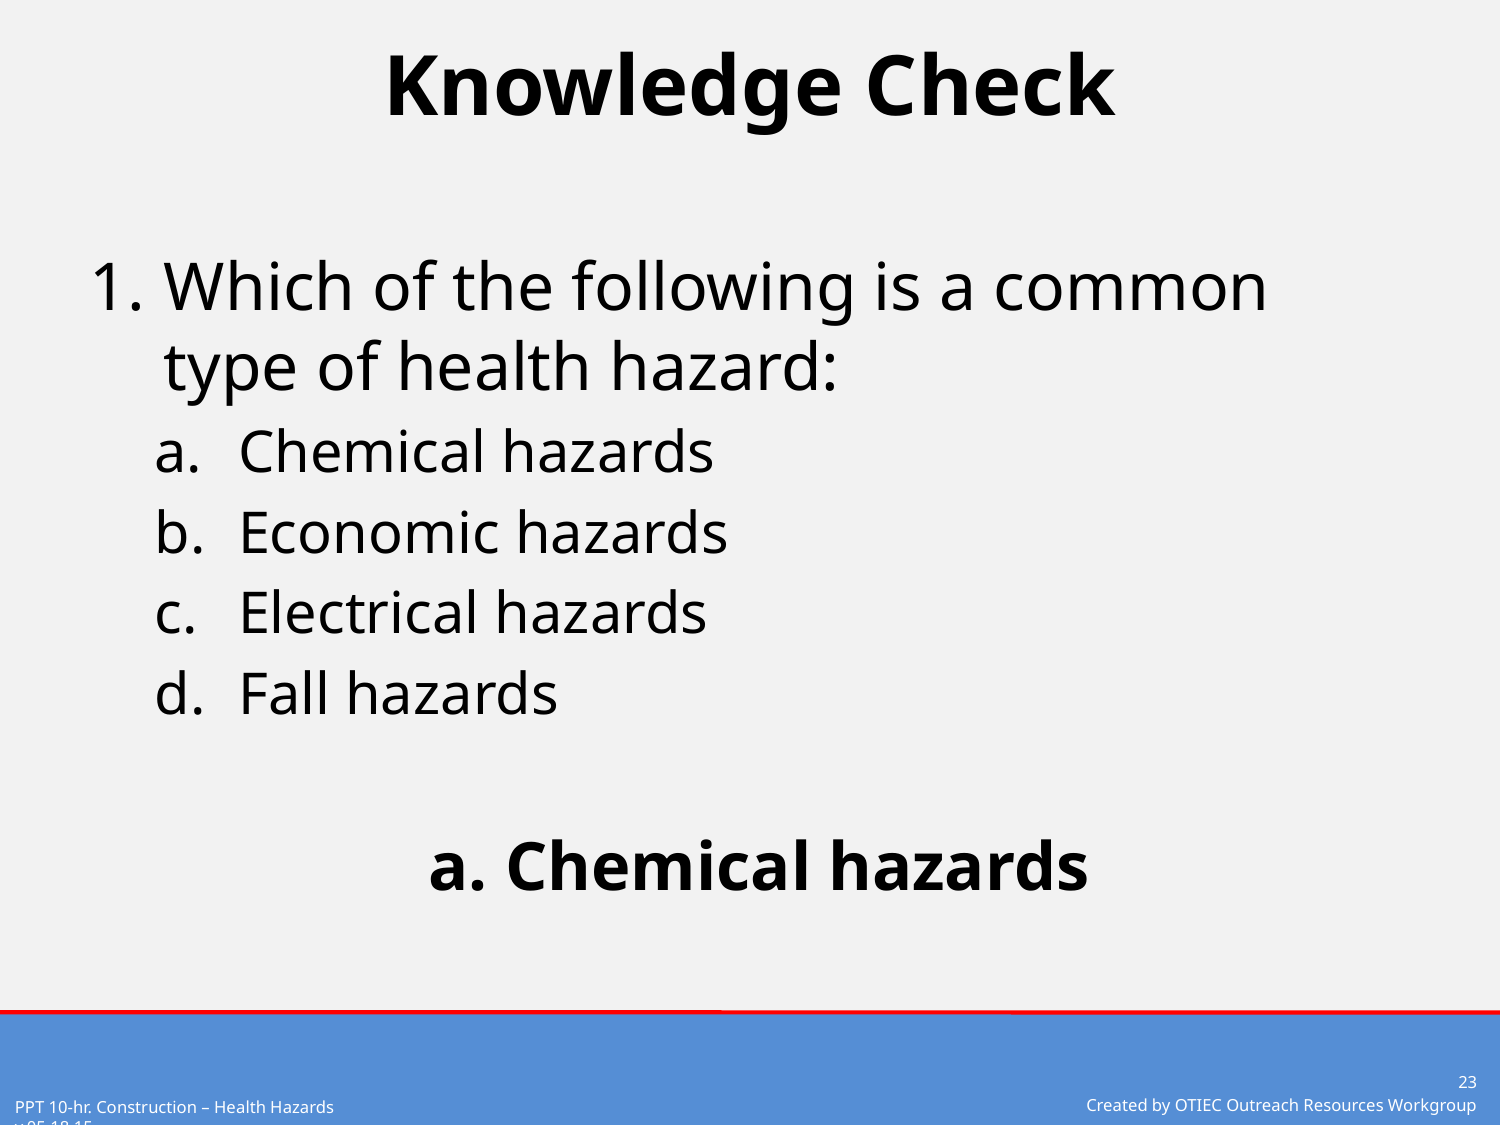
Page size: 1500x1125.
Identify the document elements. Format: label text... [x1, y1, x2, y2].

title Knowledge Check [75, 24, 1425, 213]
list Which of the following is a common type of health hazard: Chemical hazards Economic hazards Electrical hazards Fall hazards [75, 237, 1425, 722]
text_box a. Chemical hazards [74, 722, 1425, 924]
